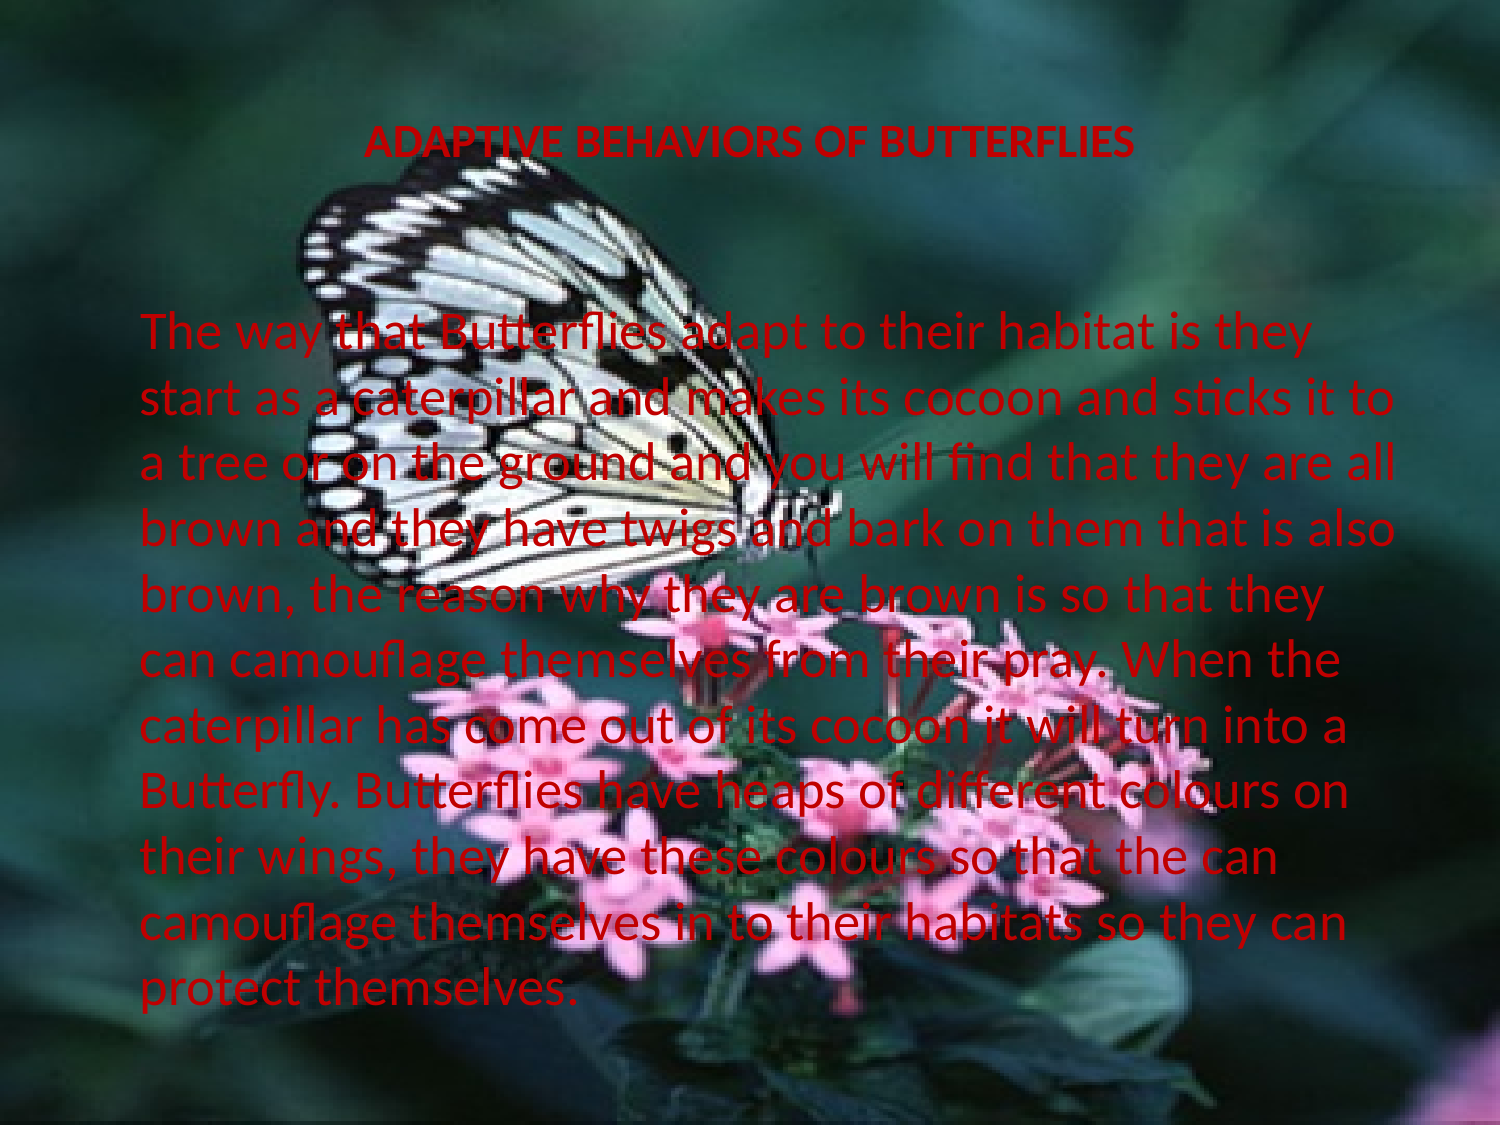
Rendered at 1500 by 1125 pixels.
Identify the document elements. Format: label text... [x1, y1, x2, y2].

title adaptive Behaviors of Butterflies [75, 45, 1425, 233]
list The way that Butterflies adapt to their habitat is they start as a caterpillar and makes its cocoon and sticks it to a tree or on the ground and you will find that they are all brown and they have twigs and bark on them that is also brown, the reason why they are brown is so that they can camouflage themselves from their pray. When the caterpillar has come out of its cocoon it will turn into a Butterfly. Butterflies have heaps of different colours on their wings, they have these colours so that the can camouflage themselves in to their habitats so they can protect themselves. [75, 287, 1425, 1030]
picture [0, 0, 1500, 1125]
